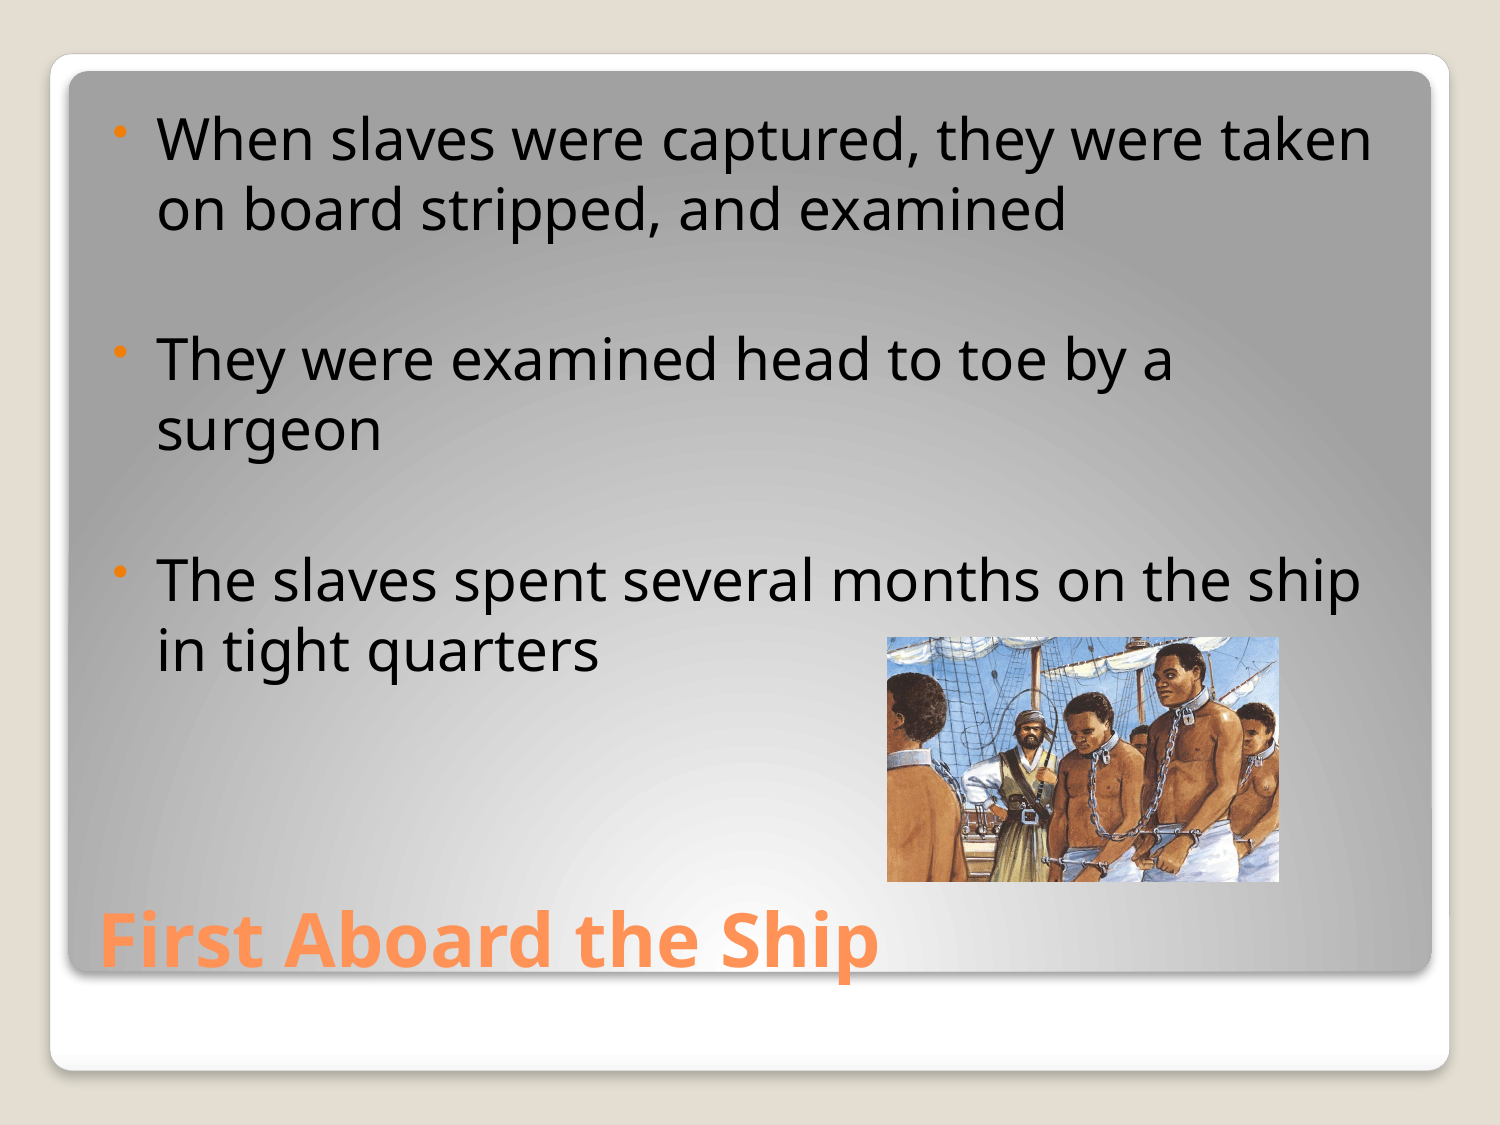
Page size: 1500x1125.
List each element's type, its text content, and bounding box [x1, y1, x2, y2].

picture [887, 637, 1279, 882]
title First Aboard the Ship [82, 817, 1425, 991]
list When slaves were captured, they were taken on board stripped, and examined They were examined head to toe by a surgeon The slaves spent several months on the ship in tight quarters [82, 86, 1426, 775]
